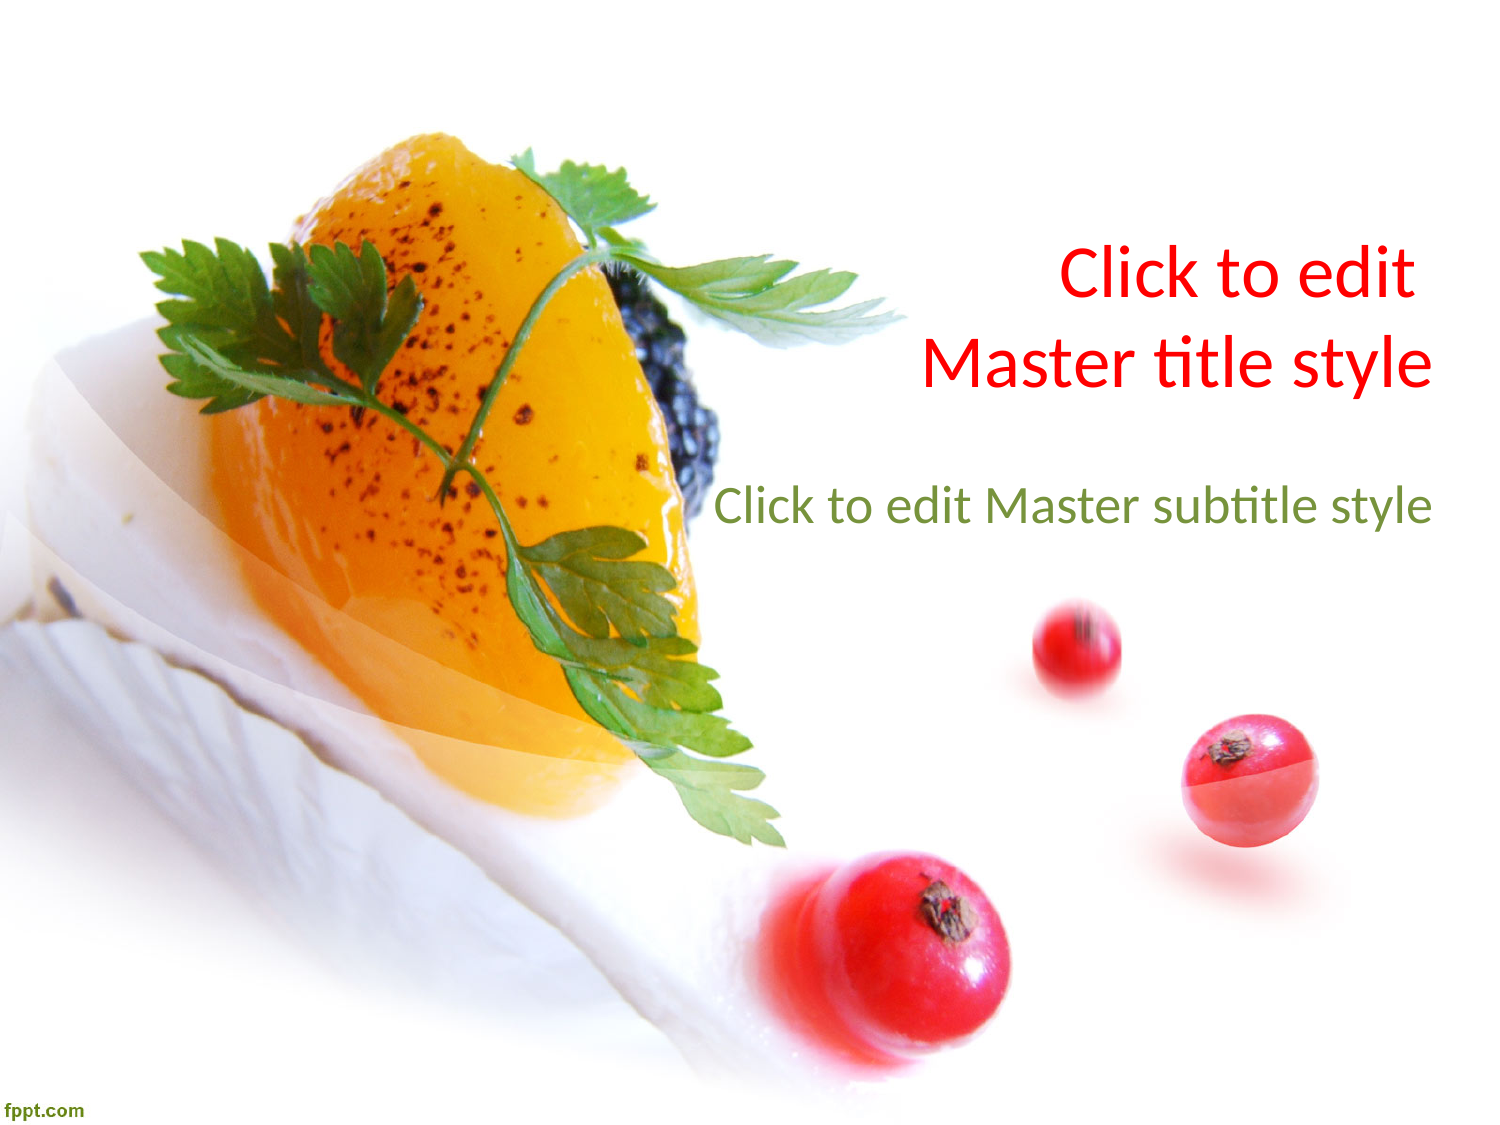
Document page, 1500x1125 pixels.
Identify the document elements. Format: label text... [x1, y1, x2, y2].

title Click to edit Master title style [173, 186, 1449, 438]
picture [0, 0, 1500, 1125]
subtitle Click to edit Master subtitle style [399, 462, 1450, 563]
